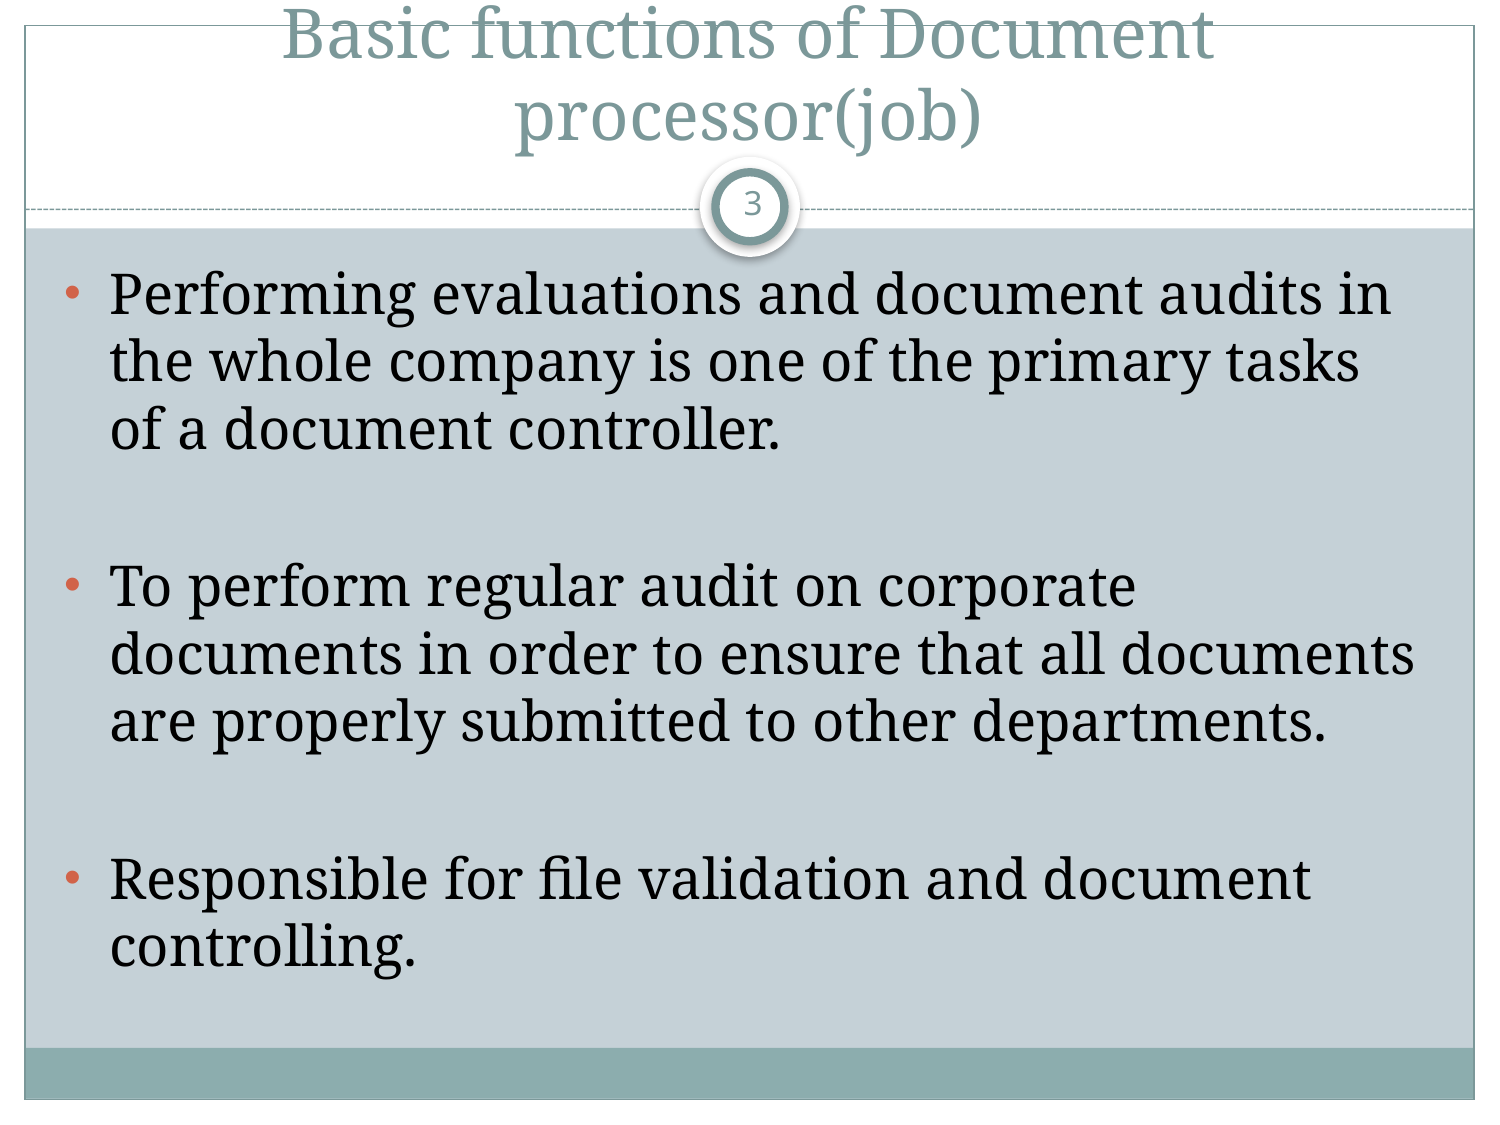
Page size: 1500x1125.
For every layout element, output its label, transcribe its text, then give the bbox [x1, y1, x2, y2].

slide_number 3 [715, 168, 791, 241]
list Performing evaluations and document audits in the whole company is one of the primary tasks of a document controller. To perform regular audit on corporate documents in order to ensure that all documents are properly submitted to other departments. Responsible for file validation and document controlling. [49, 250, 1445, 1001]
title Basic functions of Document processor(job) [49, 37, 1450, 162]
